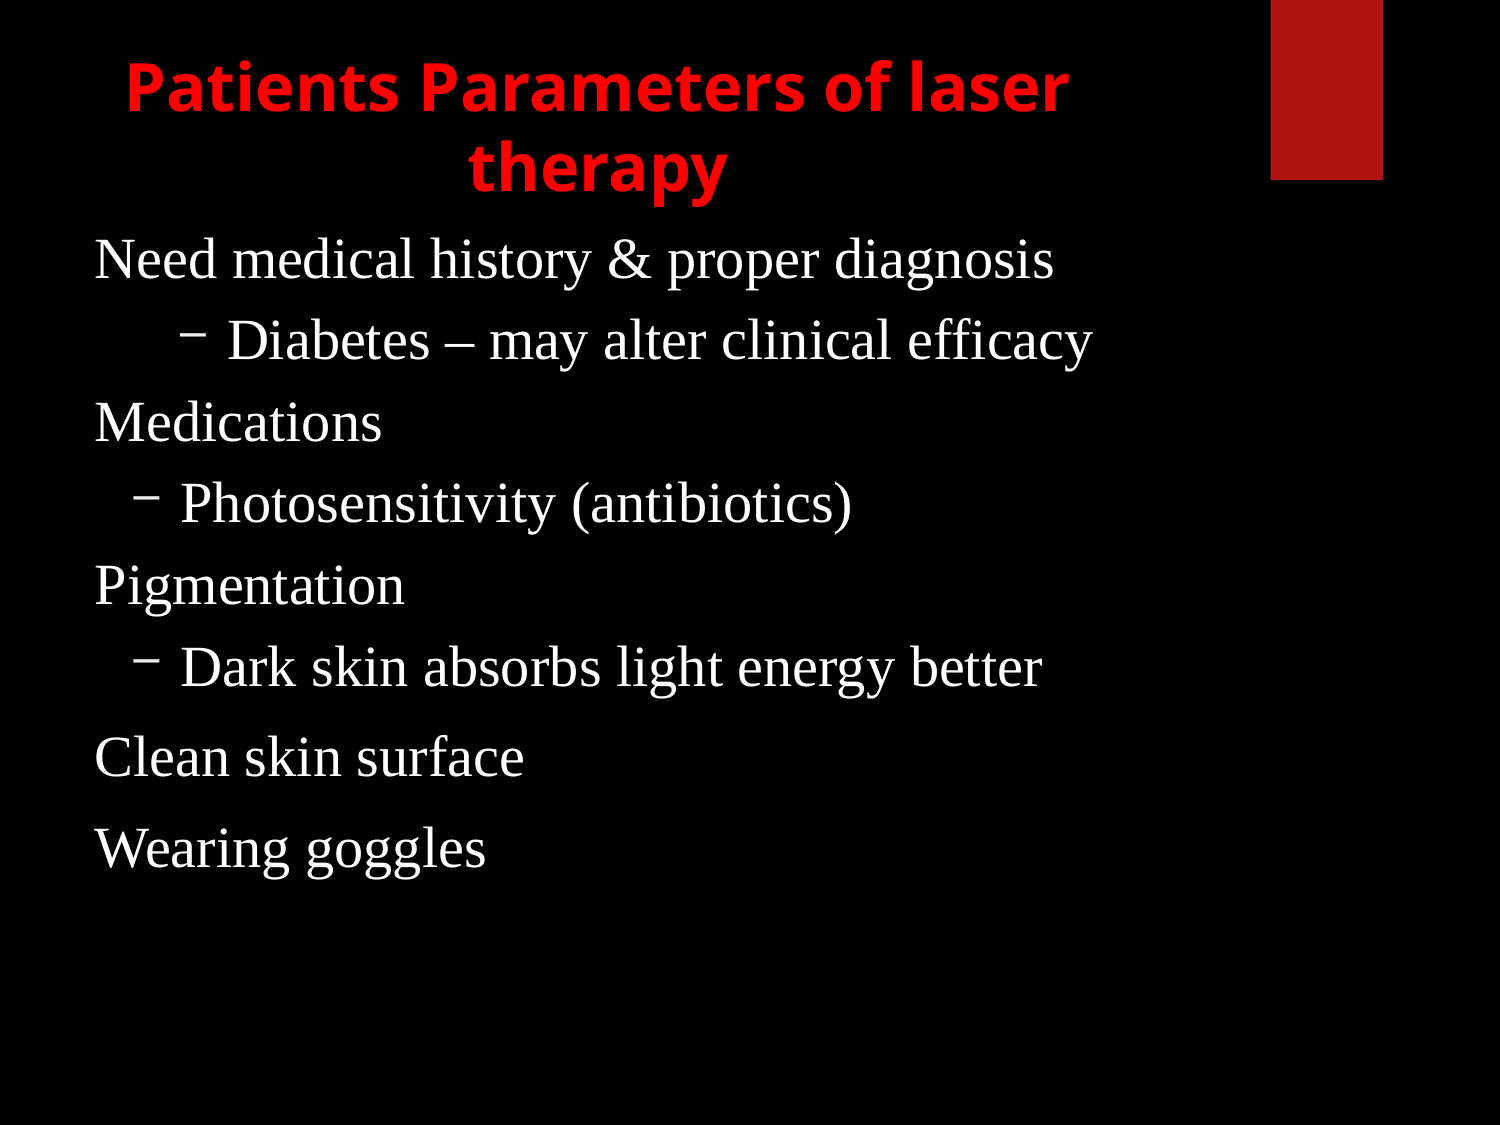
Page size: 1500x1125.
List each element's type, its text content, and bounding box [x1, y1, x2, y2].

title Patients Parameters of laser therapy [4, 37, 1192, 125]
list Need medical history & proper diagnosis Diabetes – may alter clinical efficacy Medications Photosensitivity (antibiotics) Pigmentation Dark skin absorbs light energy better Clean skin surface Wearing goggles [4, 212, 1500, 900]
